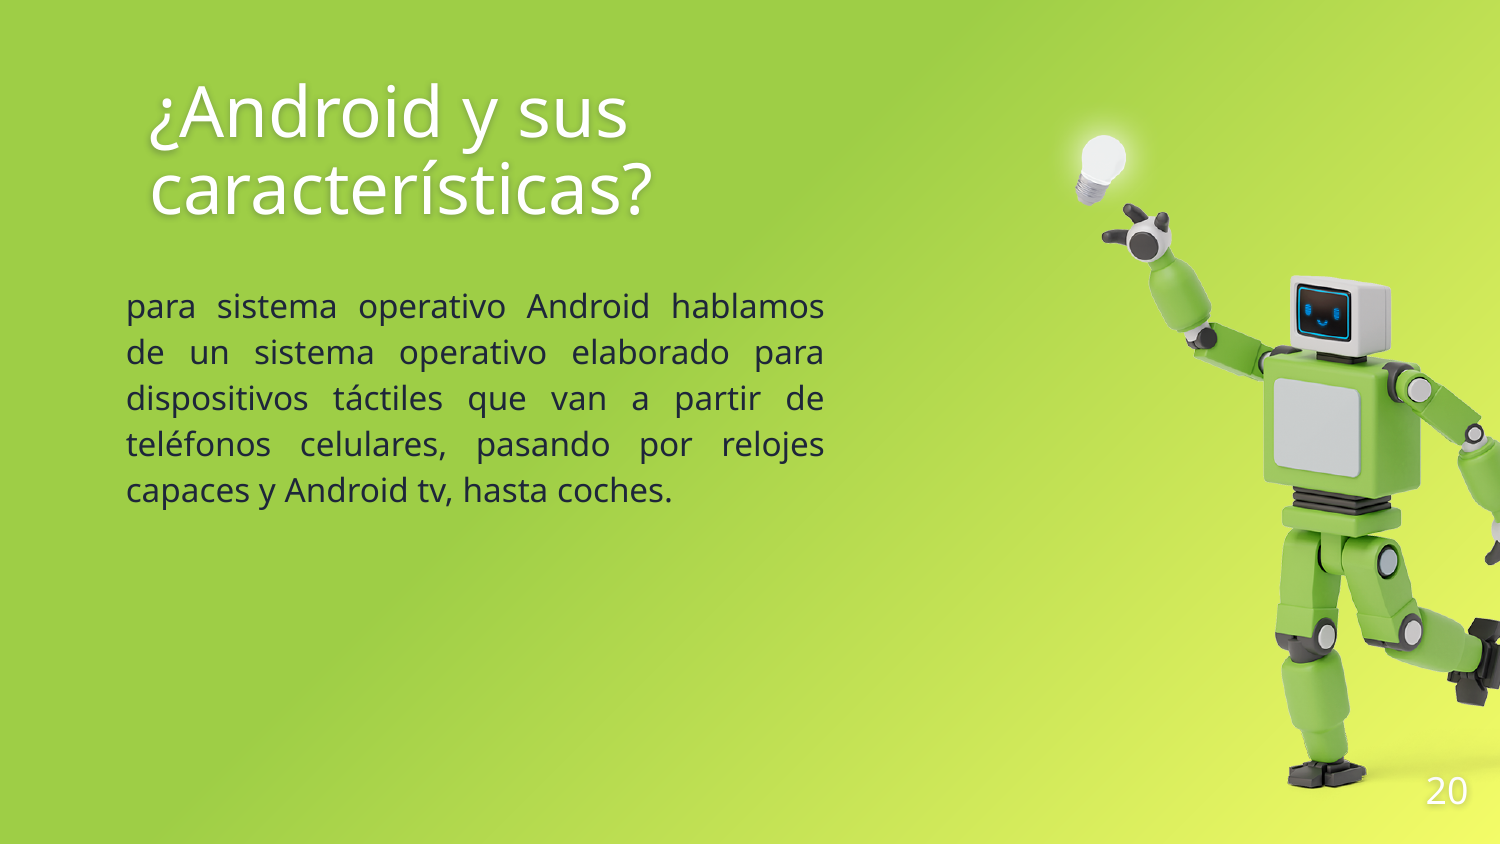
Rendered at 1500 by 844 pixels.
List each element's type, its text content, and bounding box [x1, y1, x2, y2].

picture [1045, 99, 1162, 216]
title ¿Android y sus características? [149, 57, 764, 230]
list para sistema operativo Android hablamos de un sistema operativo elaborado para dispositivos táctiles que van a partir de teléfonos celulares, pasando por relojes capaces y Android tv, hasta coches. [125, 279, 826, 451]
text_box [1101, 202, 1500, 802]
slide_number 20 [1378, 810, 1469, 814]
